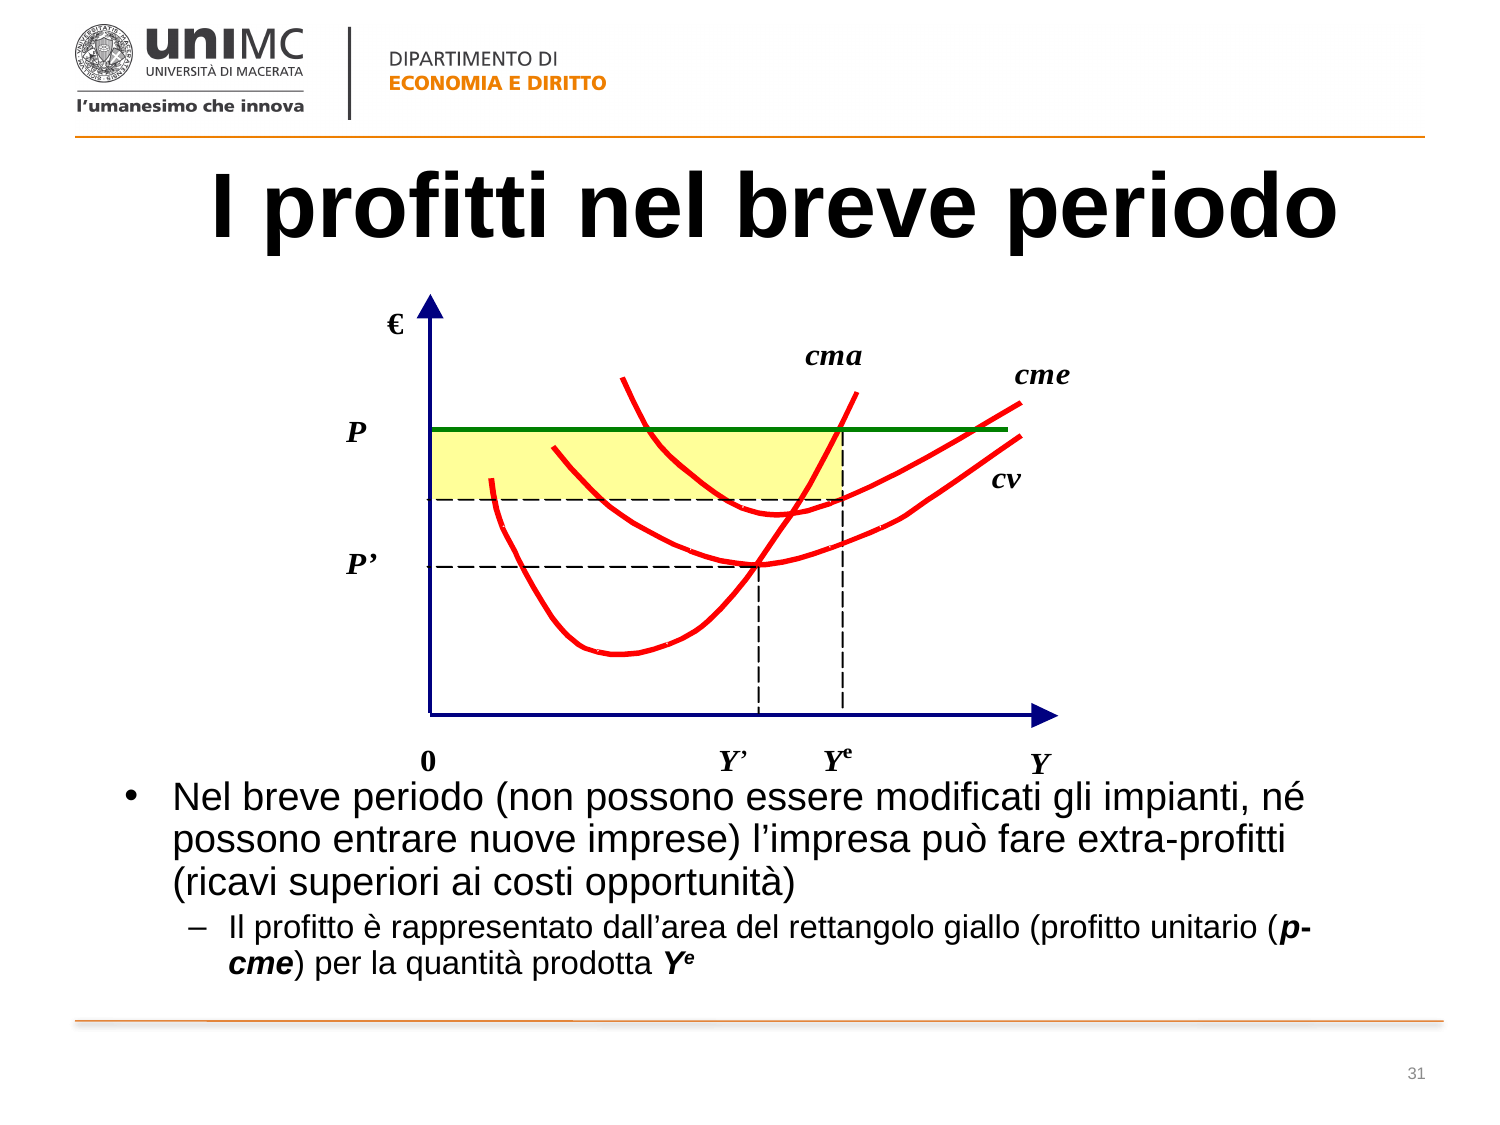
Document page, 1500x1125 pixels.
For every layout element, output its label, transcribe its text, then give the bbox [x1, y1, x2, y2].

title I profitti nel breve periodo [138, 107, 1414, 295]
list Nel breve periodo (non possono essere modificati gli impianti, né possono entrare nuove imprese) l’impresa può fare extra-profitti (ricavi superiori ai costi opportunità) Il profitto è rappresentato dall’area del rettangolo giallo (profitto unitario (p-cme) per la quantità prodotta Ye [109, 768, 1385, 991]
picture [75, 24, 1425, 138]
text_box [314, 288, 1102, 804]
slide_number 31 [1091, 1042, 1442, 1103]
